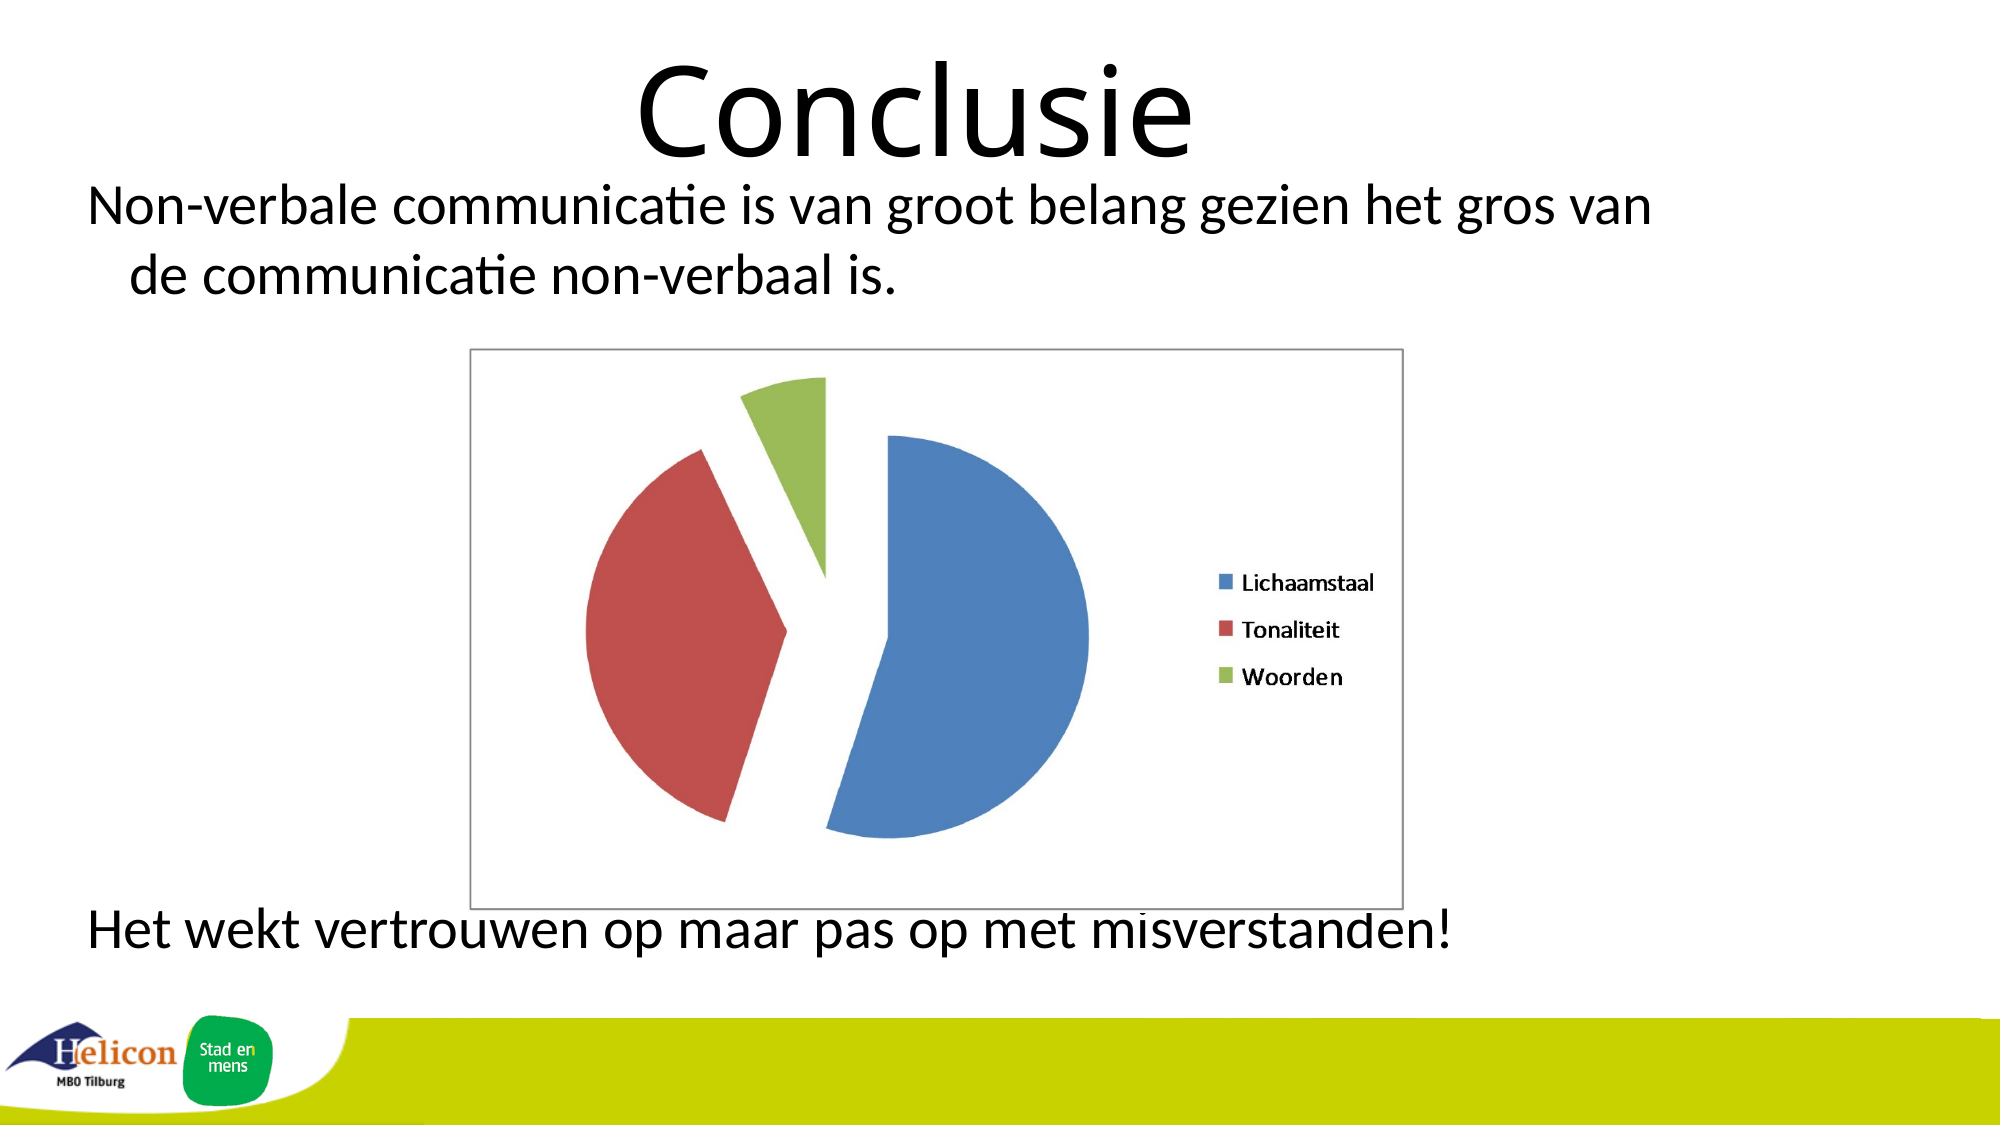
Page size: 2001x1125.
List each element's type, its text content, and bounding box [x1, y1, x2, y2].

text_box Non-verbale communicatie is van groot belang gezien het gros van de communicatie non-verbaal is. Het wekt vertrouwen op maar pas op met misverstanden! [69, 159, 1742, 968]
picture [0, 1013, 424, 1125]
picture [468, 347, 1407, 913]
text_box Conclusie [296, 40, 1534, 191]
